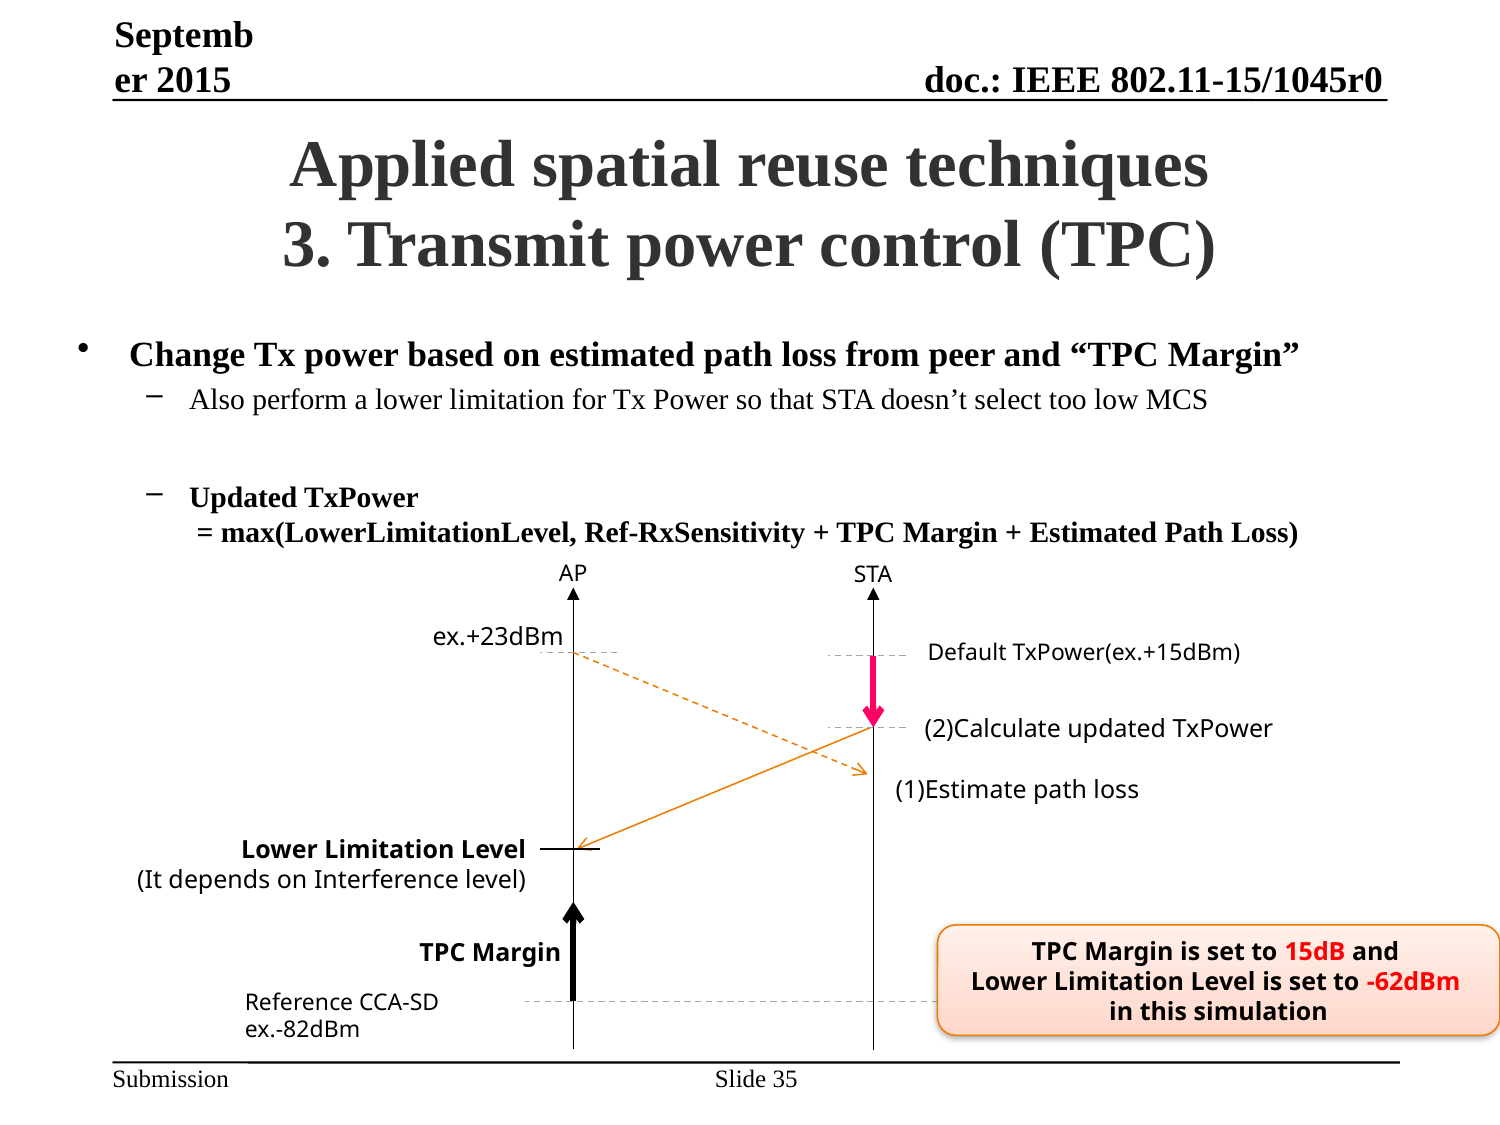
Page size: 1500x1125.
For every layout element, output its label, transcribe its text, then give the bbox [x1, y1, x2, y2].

text_box (1)Estimate path loss [895, 773, 1140, 804]
title Applied spatial reuse techniques 3. Transmit power control (TPC) [112, 112, 1388, 288]
text_box Reference CCA-SD ex.-82dBm [244, 987, 440, 1043]
text_box Lower Limitation Level (It depends on Interference level) [136, 834, 527, 894]
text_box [576, 727, 872, 850]
slide_number Slide 35 [712, 1061, 800, 1093]
text_box TPC Margin [419, 936, 562, 967]
text_box Default TxPower(ex.+15dBm) [927, 637, 1241, 666]
list Change Tx power based on estimated path loss from peer and “TPC Margin” Also perform a lower limitation for Tx Power so that STA doesn’t select too low MCS Updated TxPower = max(LowerLimitationLevel, Ref-RxSensitivity + TPC Margin + Estimated Path Loss) [62, 323, 1500, 560]
text_box (2)Calculate updated TxPower [924, 712, 1274, 743]
text_box AP [558, 558, 588, 586]
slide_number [114, 54, 270, 101]
text_box ex.+23dBm [432, 620, 565, 651]
text_box STA [853, 559, 893, 588]
text_box TPC Margin is set to 15dB and Lower Limitation Level is set to -62dBm in this simulation [936, 924, 1500, 1037]
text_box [573, 652, 869, 728]
